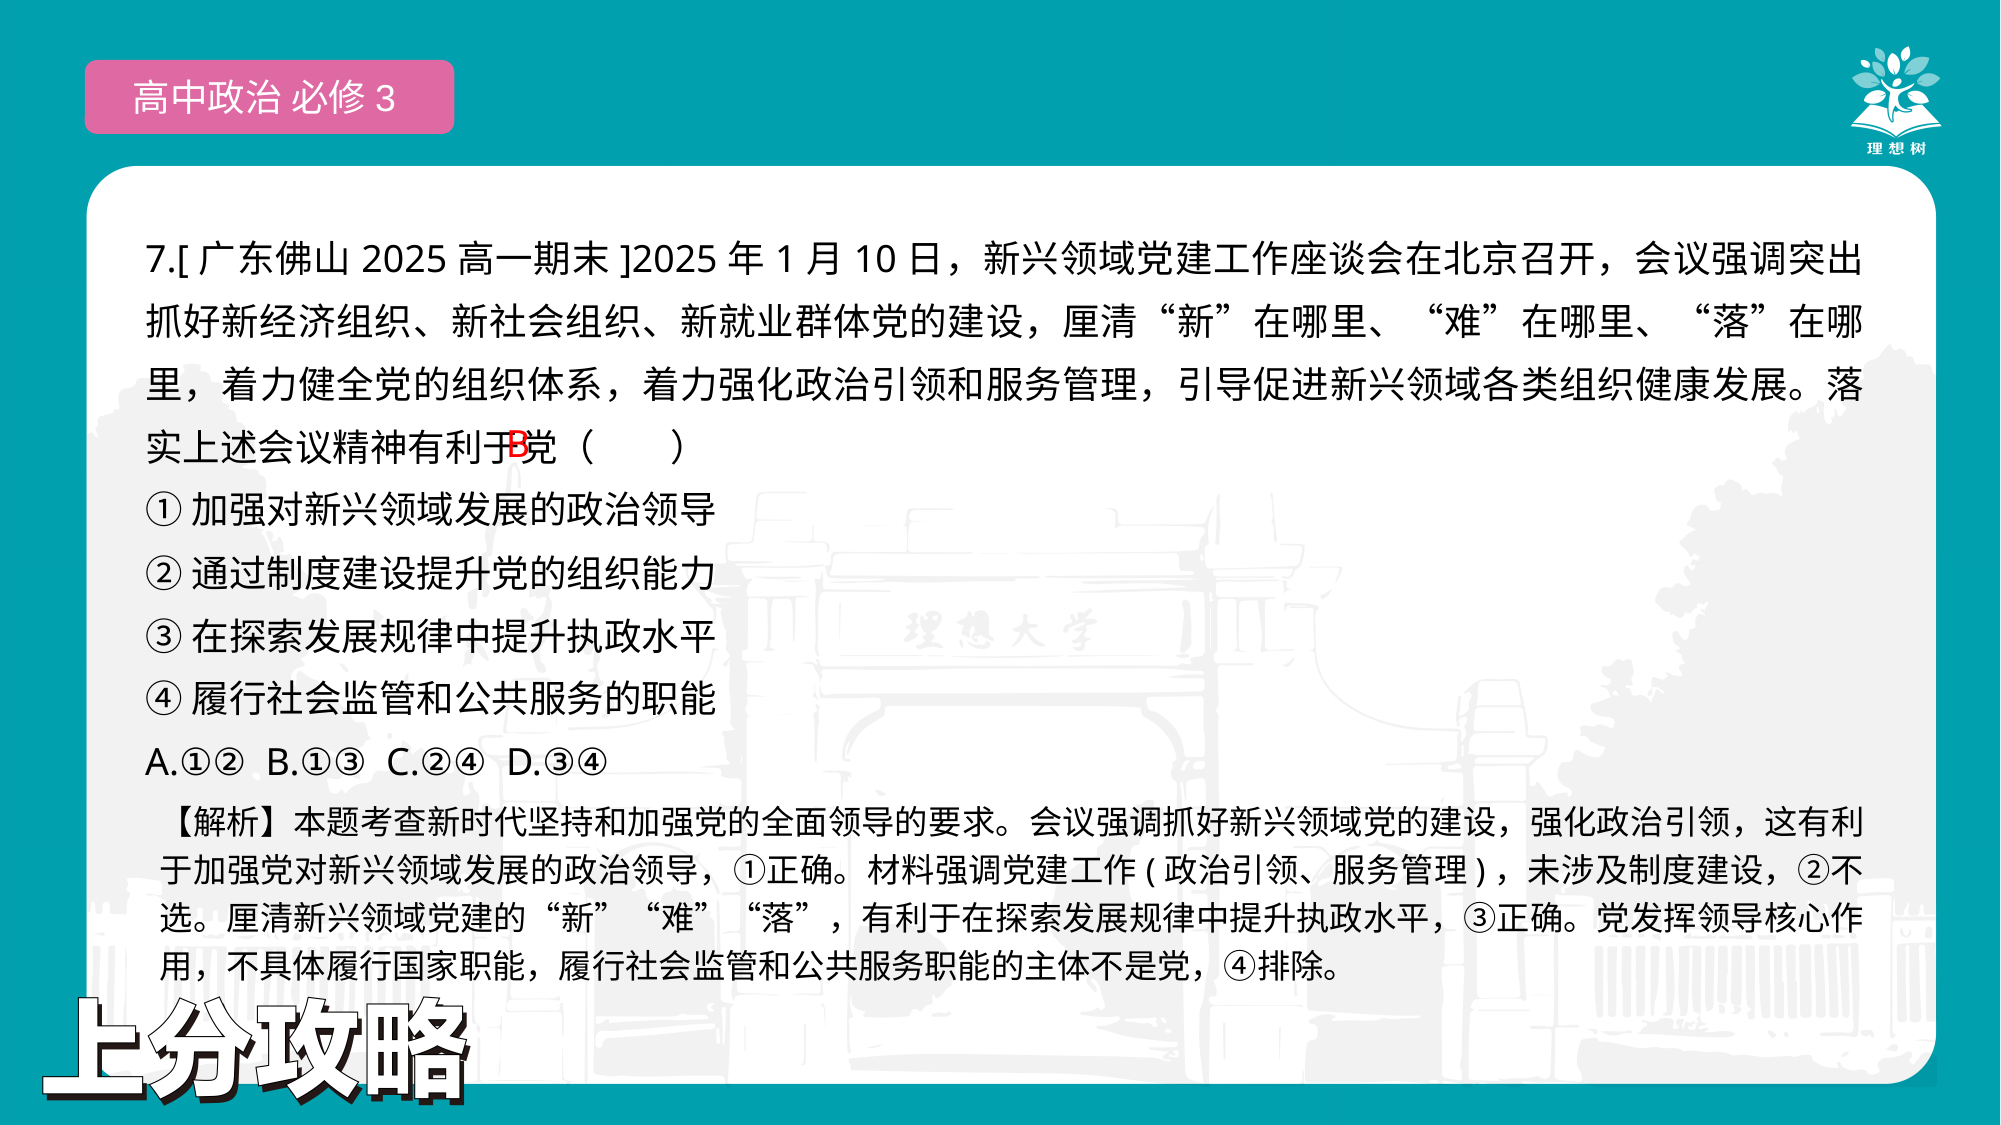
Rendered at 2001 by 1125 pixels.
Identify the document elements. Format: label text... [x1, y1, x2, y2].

text_box 7.[广东佛山2025高一期末]2025年1月10日，新兴领域党建工作座谈会在北京召开，会议强调突出抓好新经济组织、新社会组织、新就业群体党的建设，厘清“新”在哪里、“难”在哪里、“落”在哪里，着力健全党的组织体系，着力强化政治引领和服务管理，引导促进新兴领域各类组织健康发展。落实上述会议精神有利于党（ ） ①加强对新兴领域发展的政治领导 ②通过制度建设提升党的组织能力 ③在探索发展规律中提升执政水平 ④履行社会监管和公共服务的职能 A.①② B.①③ C.②④ D.③④ [130, 209, 1880, 791]
text_box B [481, 390, 598, 473]
picture [0, 0, 2001, 1125]
text_box 【解析】本题考查新时代坚持和加强党的全面领导的要求。会议强调抓好新兴领域党的建设，强化政治引领，这有利于加强党对新兴领域发展的政治领导，①正确。材料强调党建工作(政治引领、服务管理)，未涉及制度建设，②不选。厘清新兴领域党建的“新”“难”“落”，有利于在探索发展规律中提升执政水平，③正确。党发挥领导核心作用，不具体履行国家职能，履行社会监管和公共服务职能的主体不是党，④排除。 [145, 785, 1880, 993]
text_box 高中政治 必修3 [83, 58, 456, 135]
